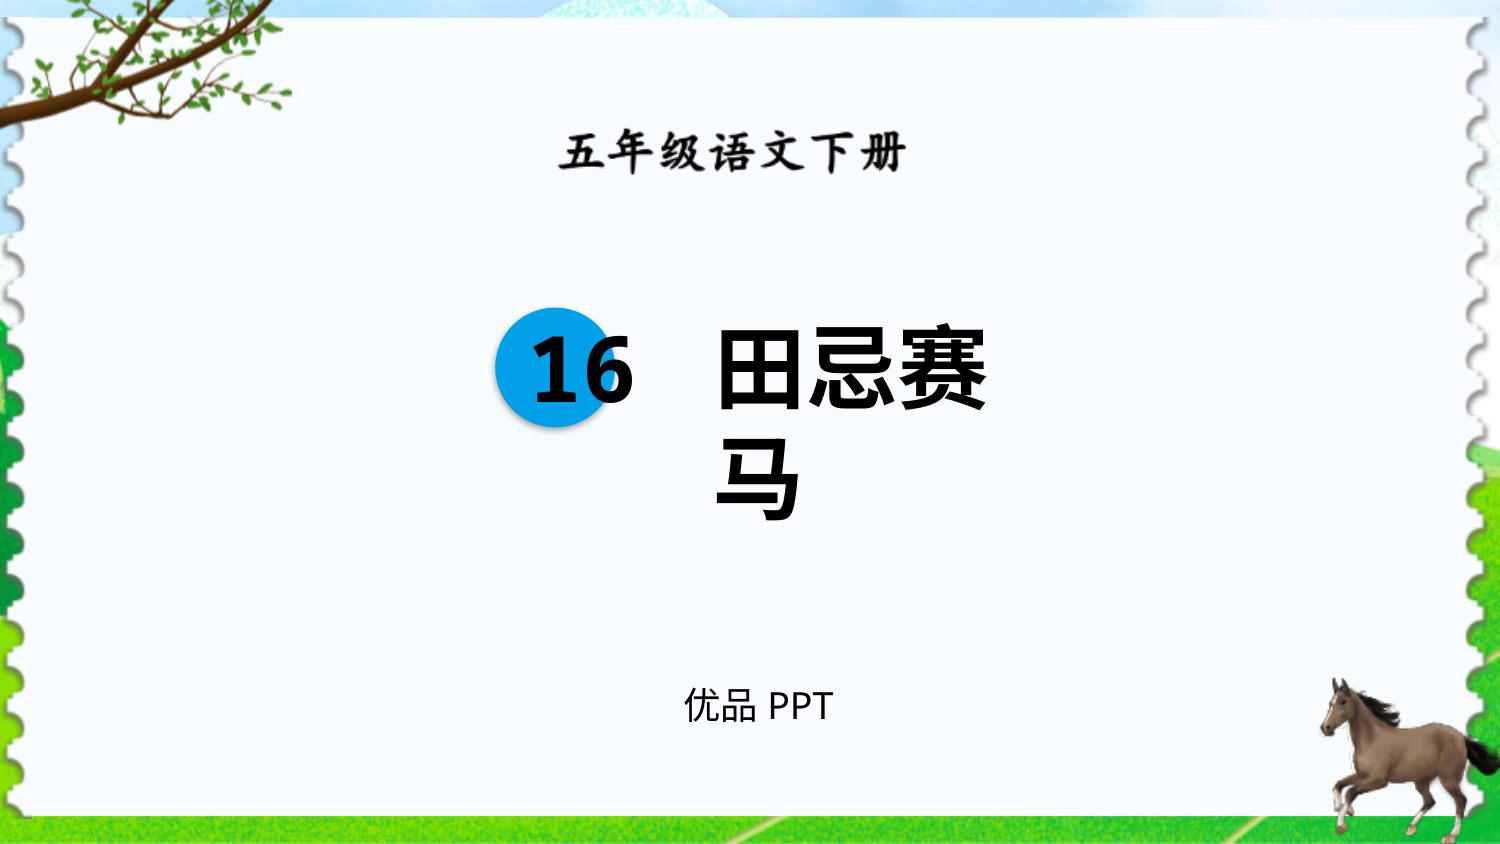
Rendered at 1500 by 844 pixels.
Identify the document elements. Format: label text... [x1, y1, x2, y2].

text_box 优品PPT [612, 669, 905, 735]
picture [0, 0, 1500, 844]
text_box 16 田忌赛马 [474, 303, 1042, 432]
